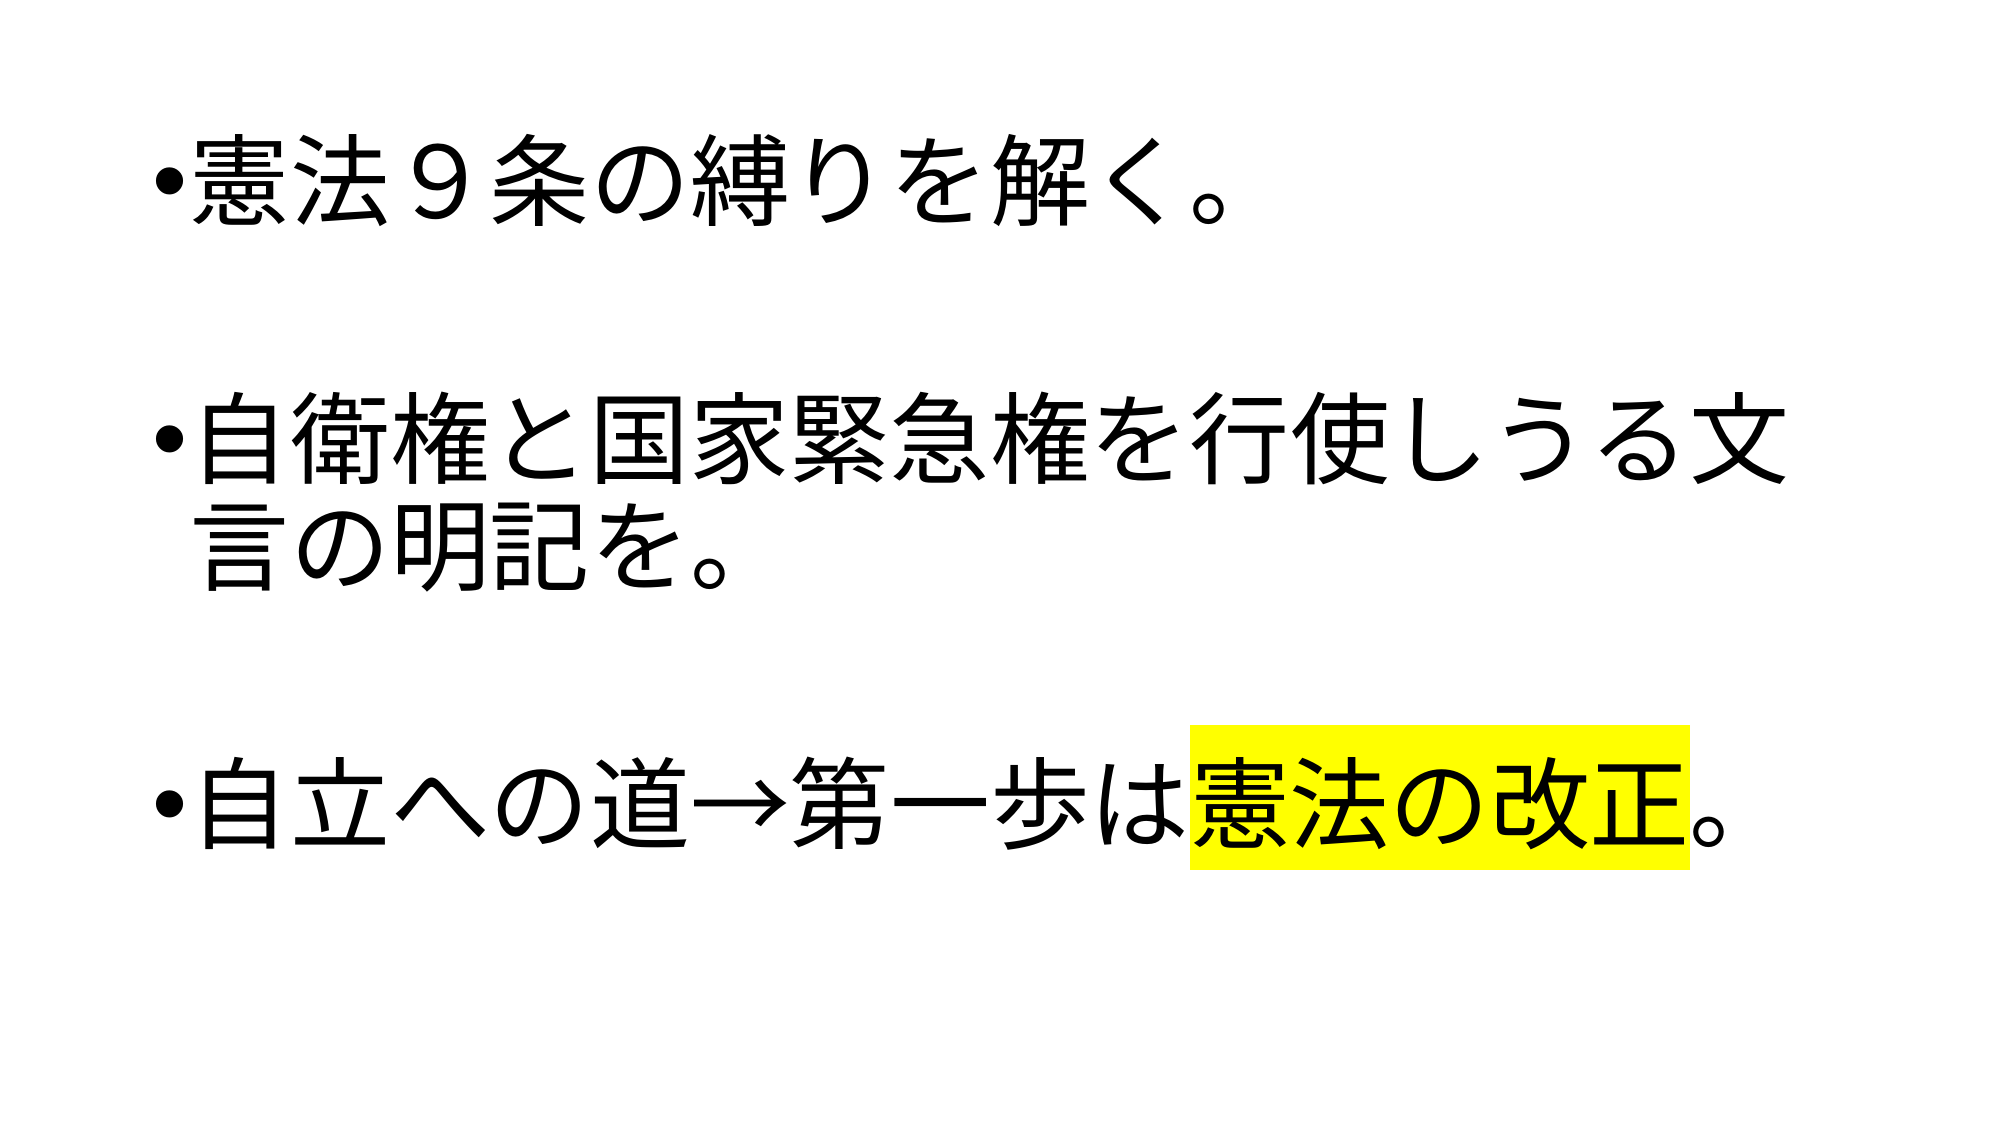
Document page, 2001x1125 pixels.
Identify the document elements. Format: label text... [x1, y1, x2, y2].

list 憲法９条の縛りを解く。 自衛権と国家緊急権を行使しうる文言の明記を。 自立への道→第一歩は憲法の改正。 [137, 124, 1863, 1014]
